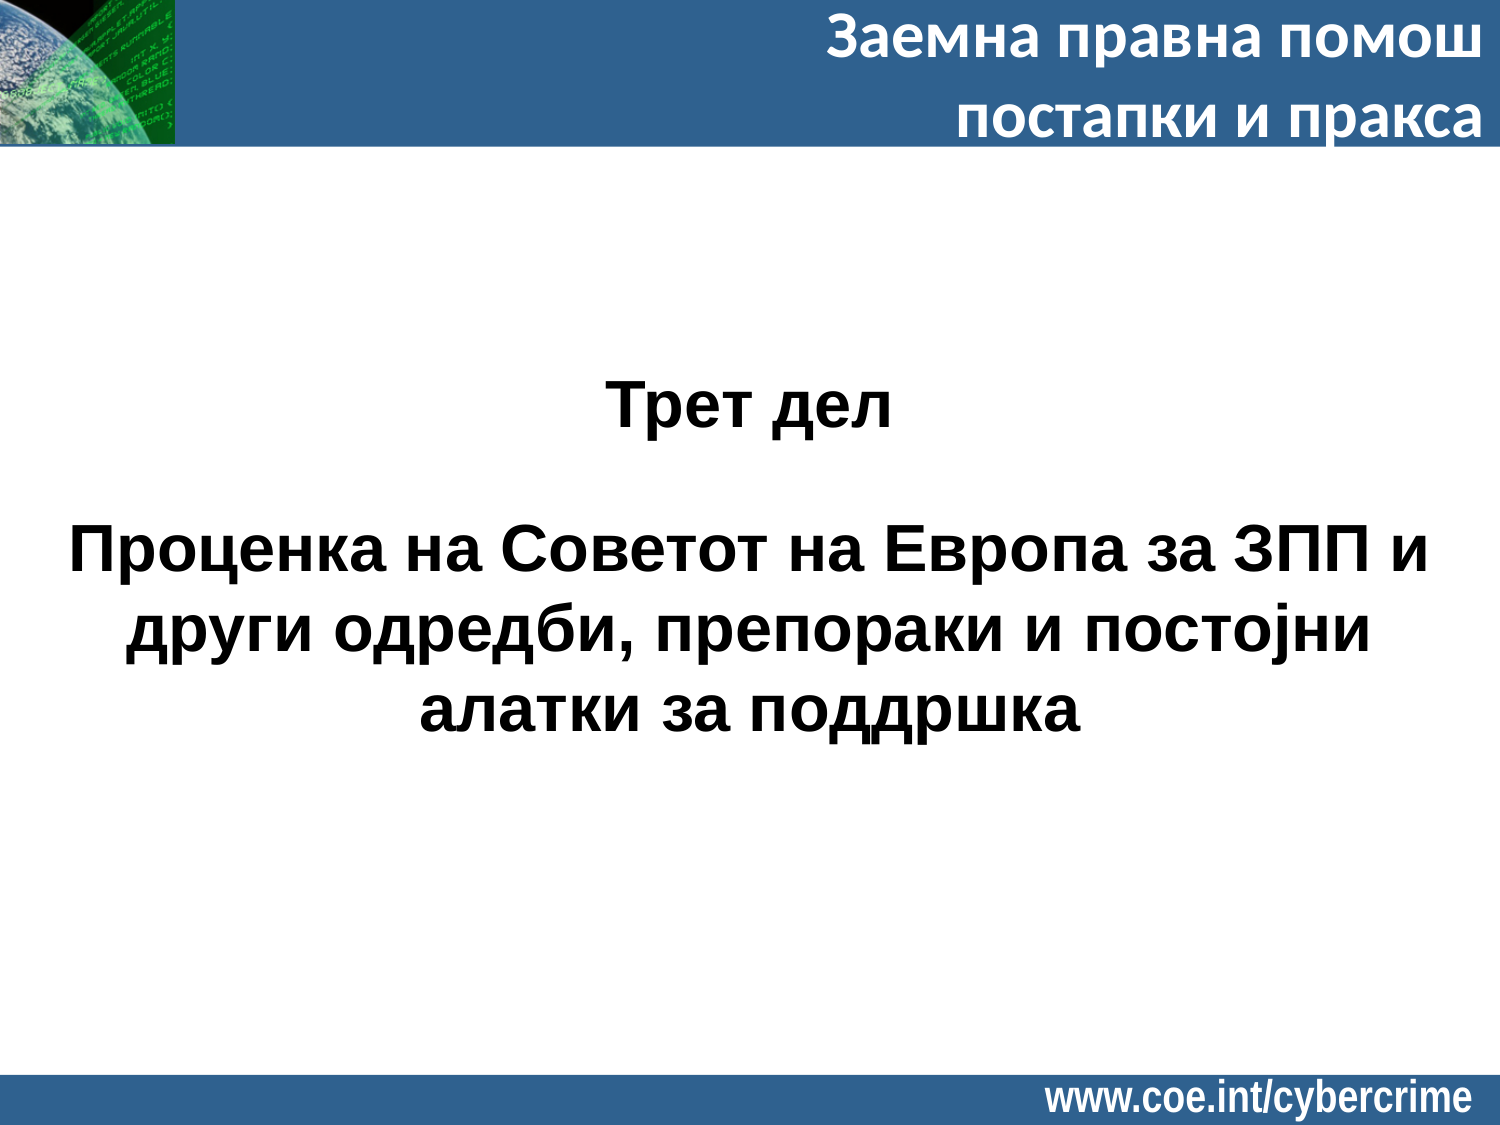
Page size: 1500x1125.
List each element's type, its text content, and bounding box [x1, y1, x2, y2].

text_box Трет дел Проценка на Советот на Европа за ЗПП и други одредби, препораки и постојни алатки за поддршка [50, 369, 1450, 752]
text_box [0, 1073, 1030, 1125]
text_box Заемна правна помош постапки и пракса [177, 0, 1500, 149]
picture [0, 0, 175, 144]
text_box www.coe.int/cybercrime [1030, 1059, 1500, 1125]
